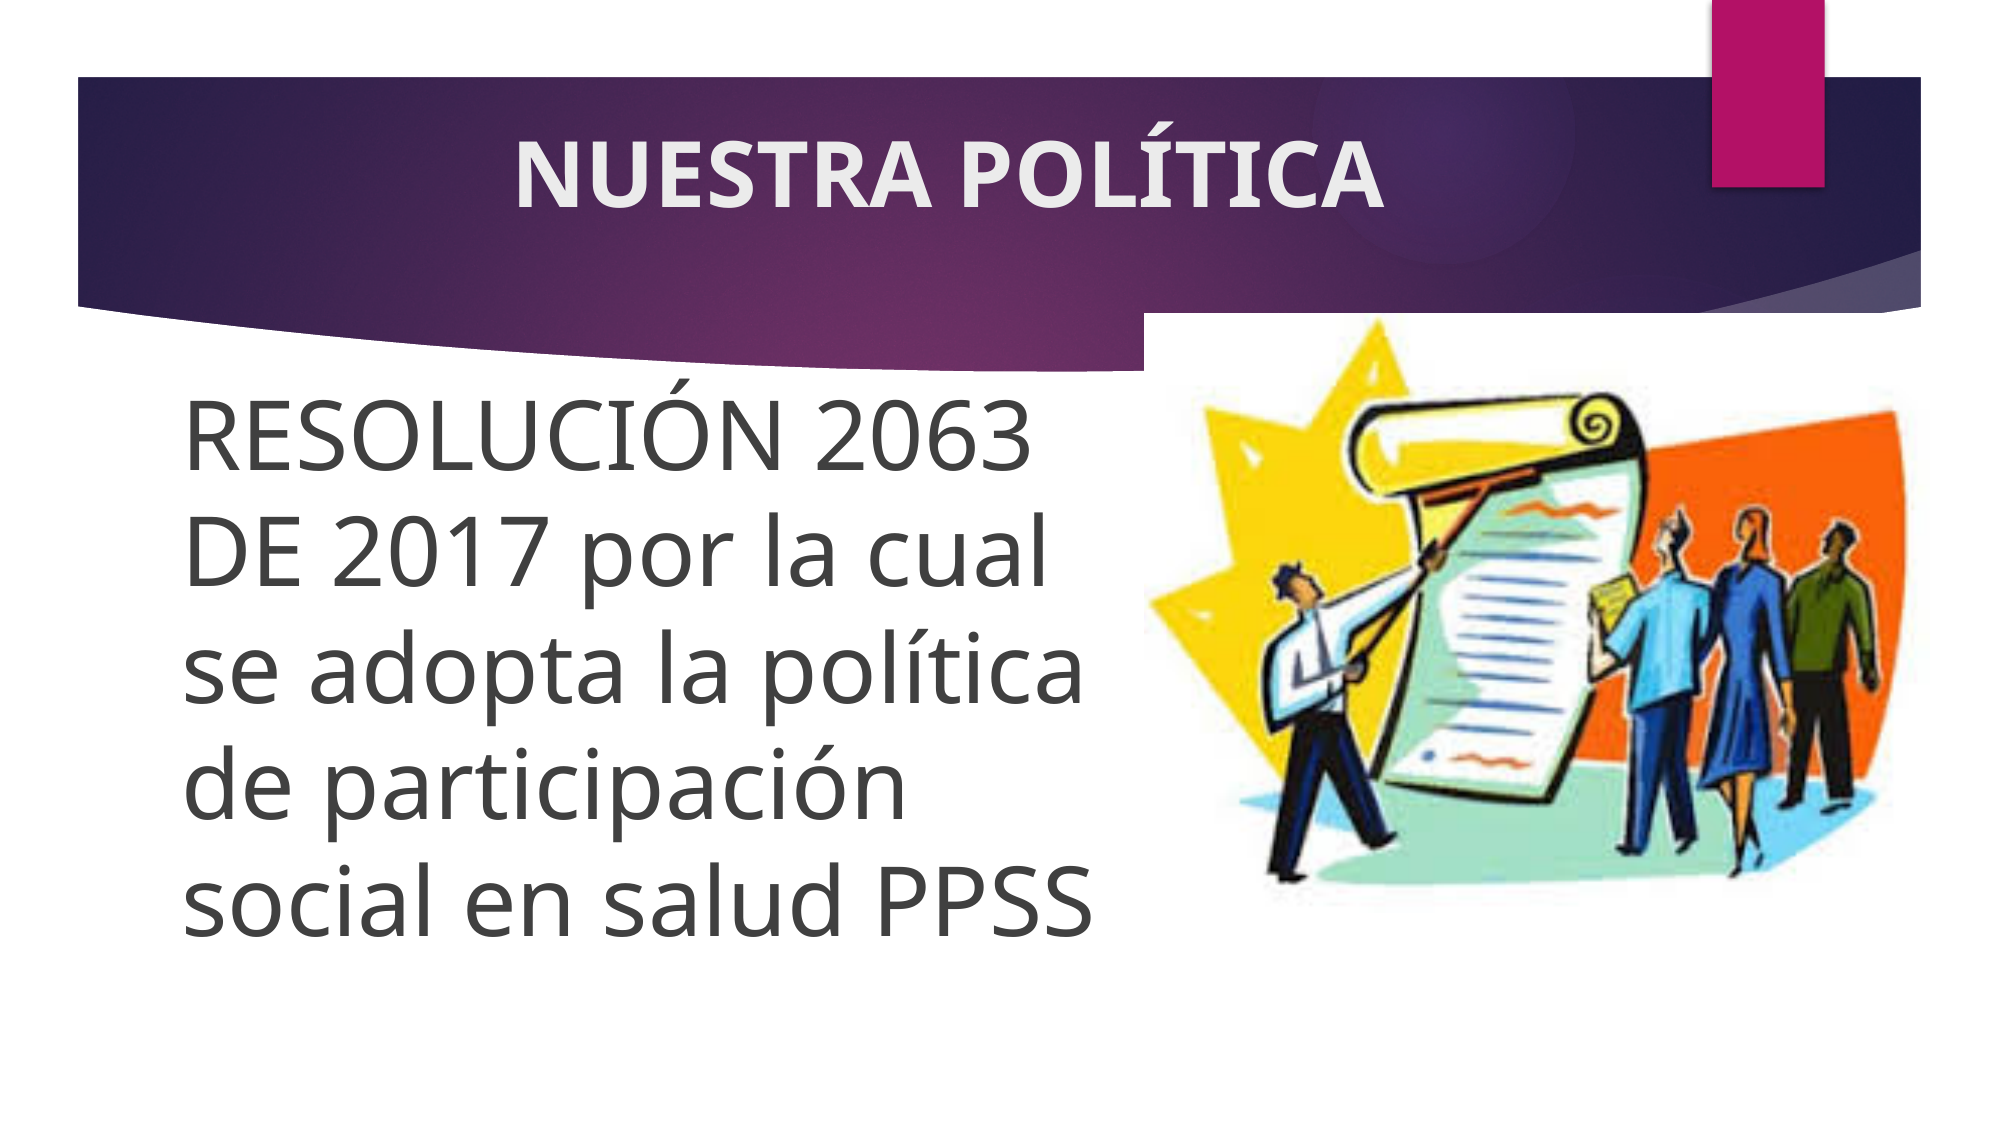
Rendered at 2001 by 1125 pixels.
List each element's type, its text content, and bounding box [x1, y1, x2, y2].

title NUESTRA POLÍTICA [241, 112, 1679, 229]
list RESOLUCIÓN 2063 DE 2017 por la cual se adopta la política de participación social en salud PPSS [166, 366, 1145, 966]
picture [1143, 313, 1930, 913]
